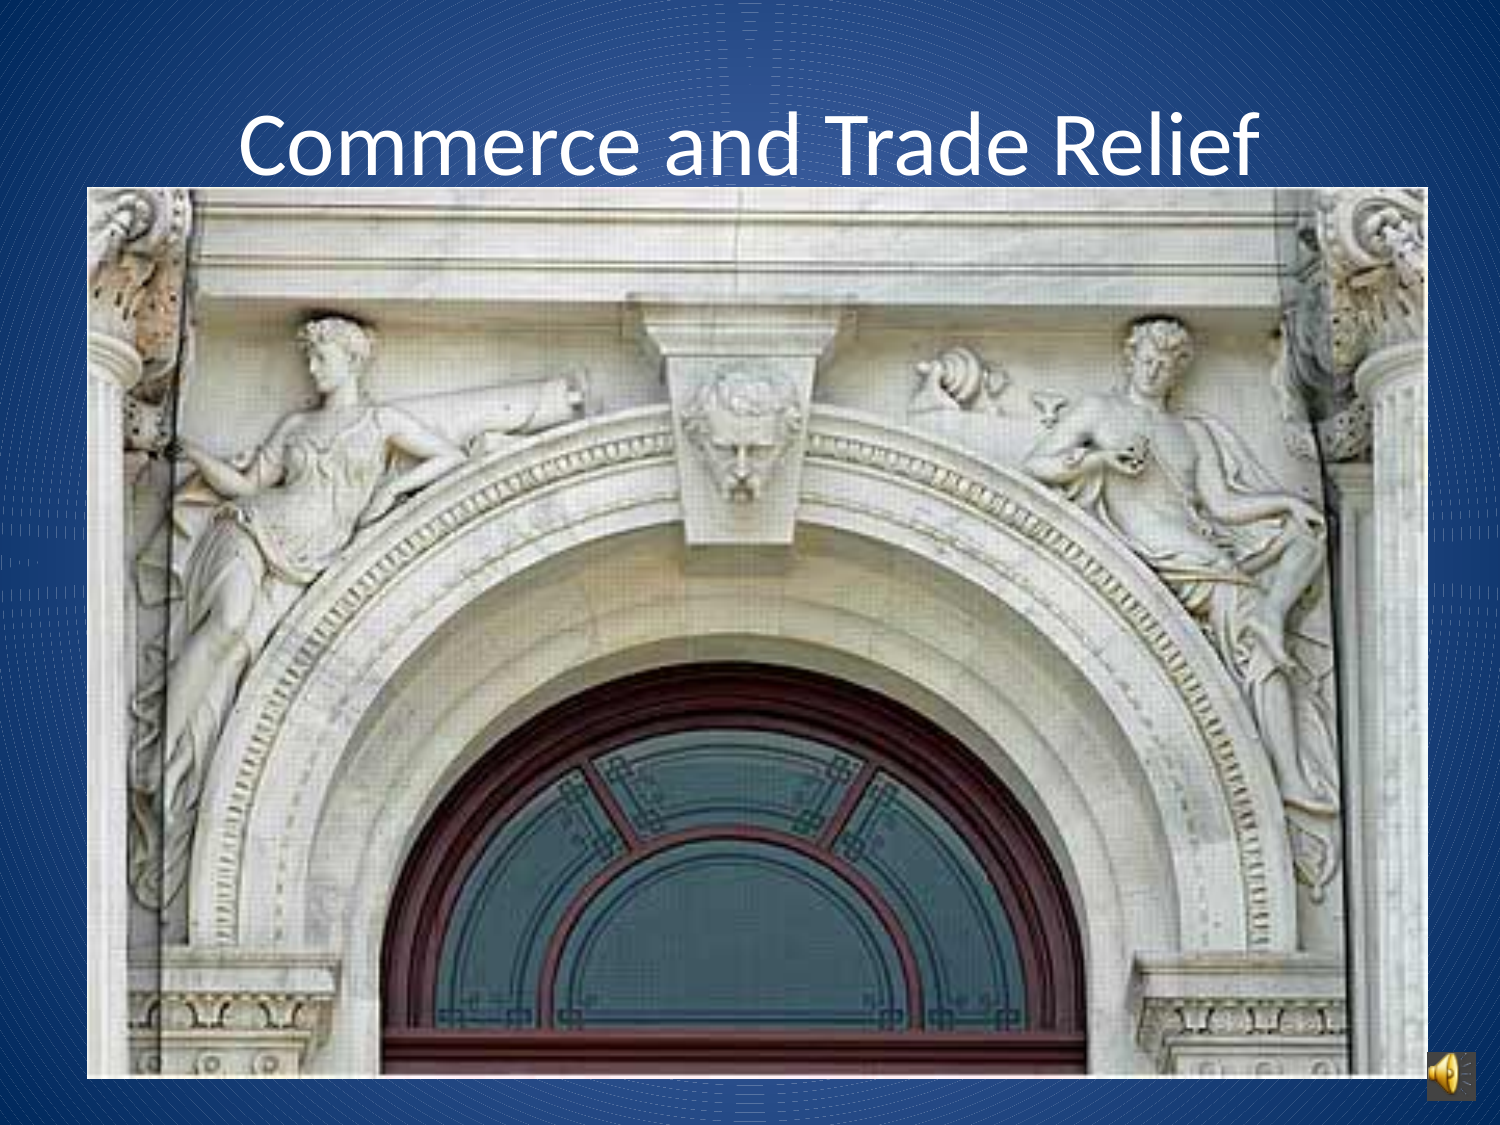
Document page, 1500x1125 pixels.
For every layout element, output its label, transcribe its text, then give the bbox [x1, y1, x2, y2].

title Commerce and Trade Relief [75, 45, 1425, 233]
picture [1426, 1051, 1477, 1102]
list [87, 187, 1428, 1079]
